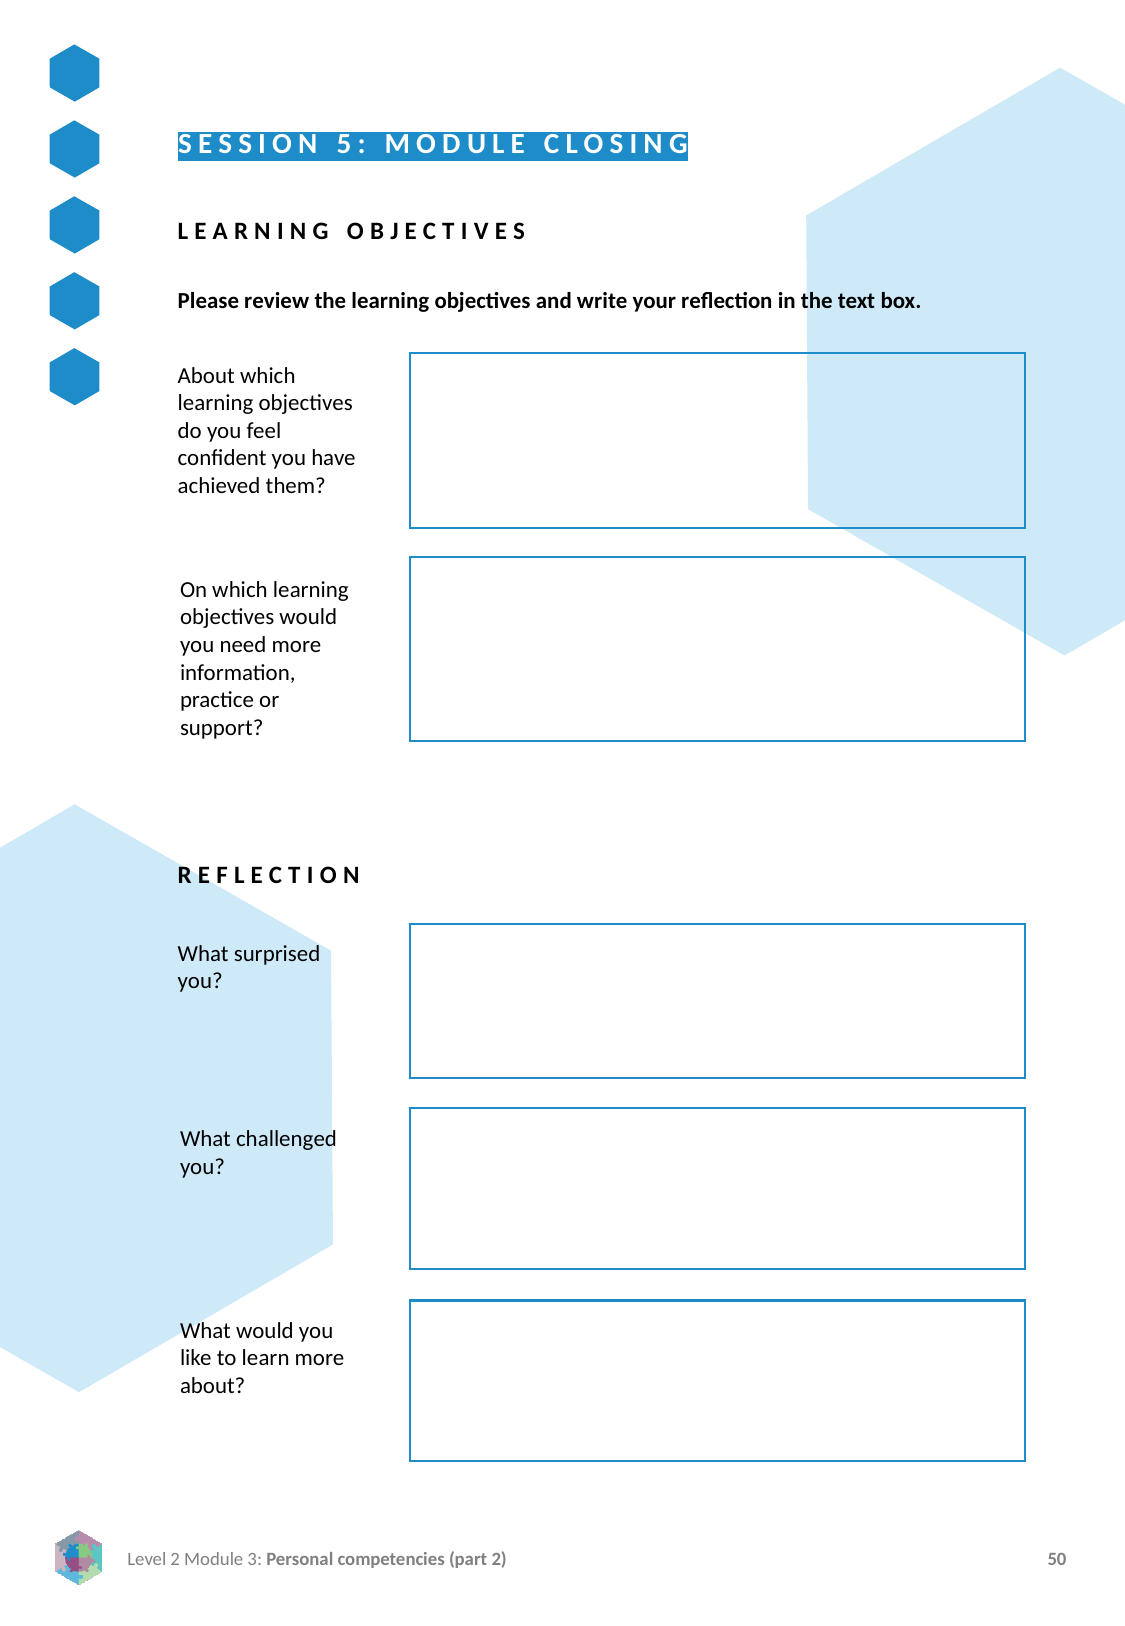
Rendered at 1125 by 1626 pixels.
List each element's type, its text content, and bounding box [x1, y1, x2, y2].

text_box [409, 556, 1026, 742]
text_box [409, 352, 1026, 529]
text_box [49, 348, 100, 406]
text_box [49, 120, 100, 178]
text_box What would you like to learn more about? [165, 1300, 381, 1413]
text_box [805, 66, 1125, 657]
text_box What surprised you? [162, 923, 380, 1008]
text_box [409, 923, 1026, 1079]
text_box [409, 1107, 1026, 1270]
text_box [49, 272, 100, 330]
text_box On which learning objectives would you need more information, practice or support? [165, 559, 381, 755]
text_box SESSION 5: MODULE CLOSING [163, 116, 1027, 167]
text_box Please review the learning objectives and write your reflection in the text box. [162, 278, 1027, 321]
text_box What challenged you? [165, 1109, 381, 1194]
text_box [49, 196, 100, 254]
text_box REFLECTION [162, 850, 1025, 896]
text_box [409, 1299, 1026, 1462]
text_box [49, 44, 100, 102]
text_box [0, 803, 334, 1394]
text_box About which learning objectives do you feel confident you have achieved them? [162, 345, 380, 513]
picture [55, 1530, 102, 1585]
text_box LEARNING OBJECTIVES [162, 207, 1025, 253]
